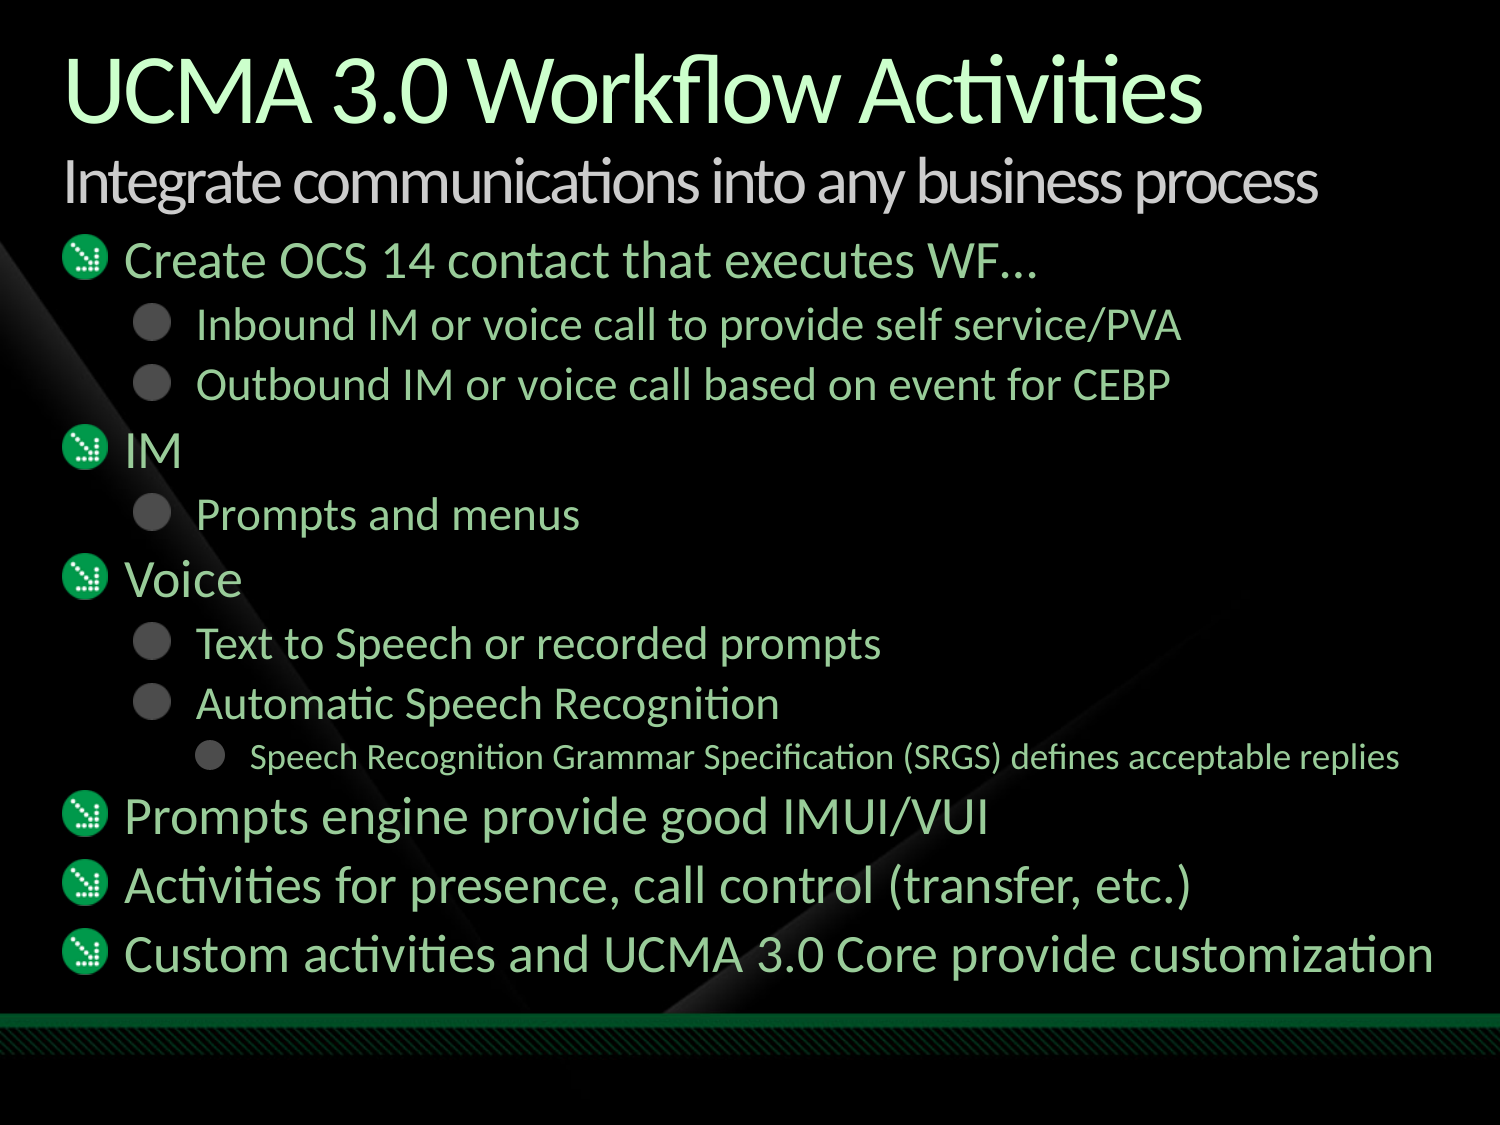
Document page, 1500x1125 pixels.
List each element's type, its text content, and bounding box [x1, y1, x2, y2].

title UCMA 3.0 Workflow Activities Integrate communications into any business process [62, 37, 1438, 220]
picture [0, 0, 1500, 1125]
list Create OCS 14 contact that executes WF… Inbound IM or voice call to provide self service/PVA Outbound IM or voice call based on event for CEBP IM Prompts and menus Voice Text to Speech or recorded prompts Automatic Speech Recognition Speech Recognition Grammar Specification (SRGS) defines acceptable replies Prompts engine provide good IMUI/VUI Activities for presence, call control (transfer, etc.) Custom activities and UCMA 3.0 Core provide customization [62, 231, 1438, 1021]
